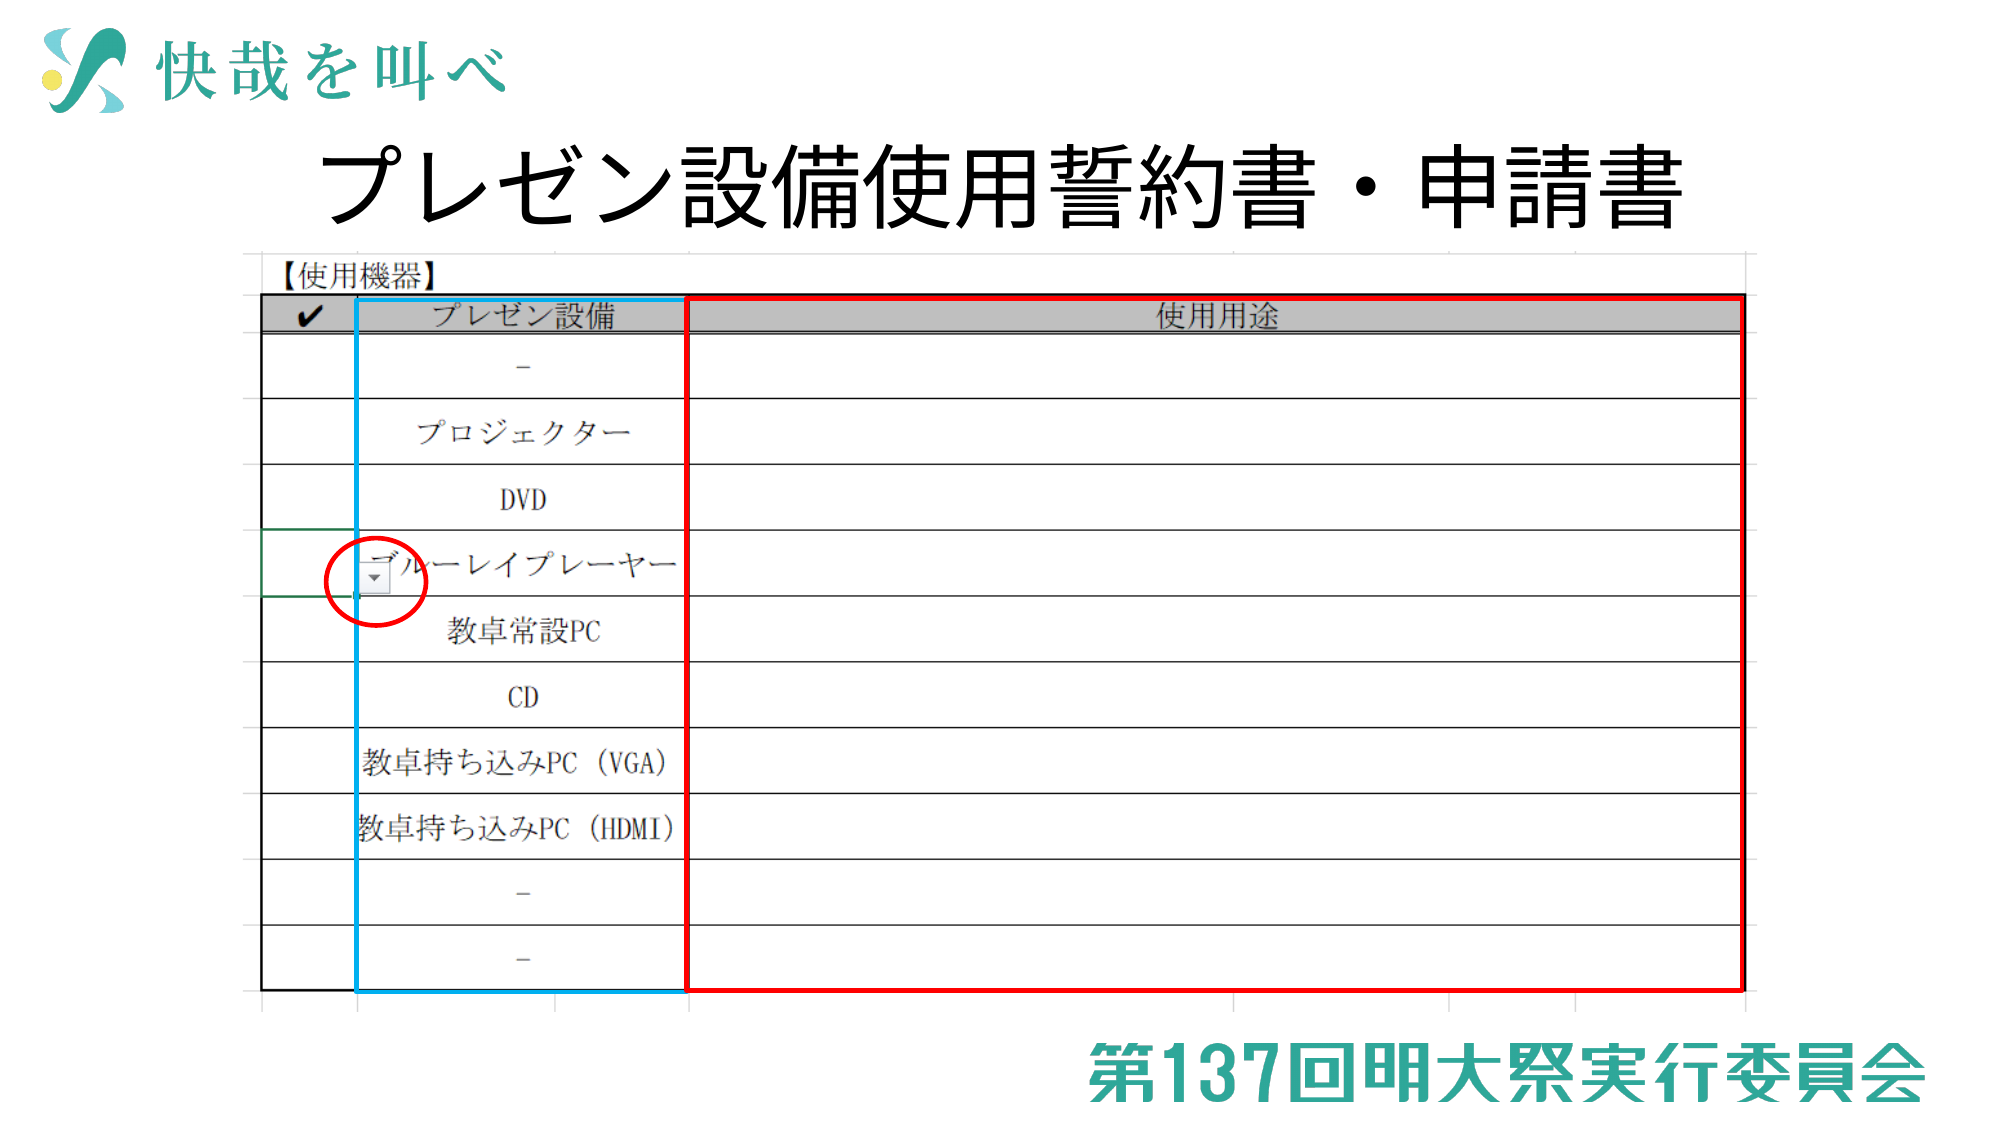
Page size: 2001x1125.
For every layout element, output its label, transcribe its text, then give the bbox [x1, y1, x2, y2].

title プレゼン設備使用誓約書・申請書 [137, 82, 1863, 301]
picture [1088, 1043, 1926, 1102]
picture [242, 251, 1758, 1012]
picture [41, 28, 506, 113]
